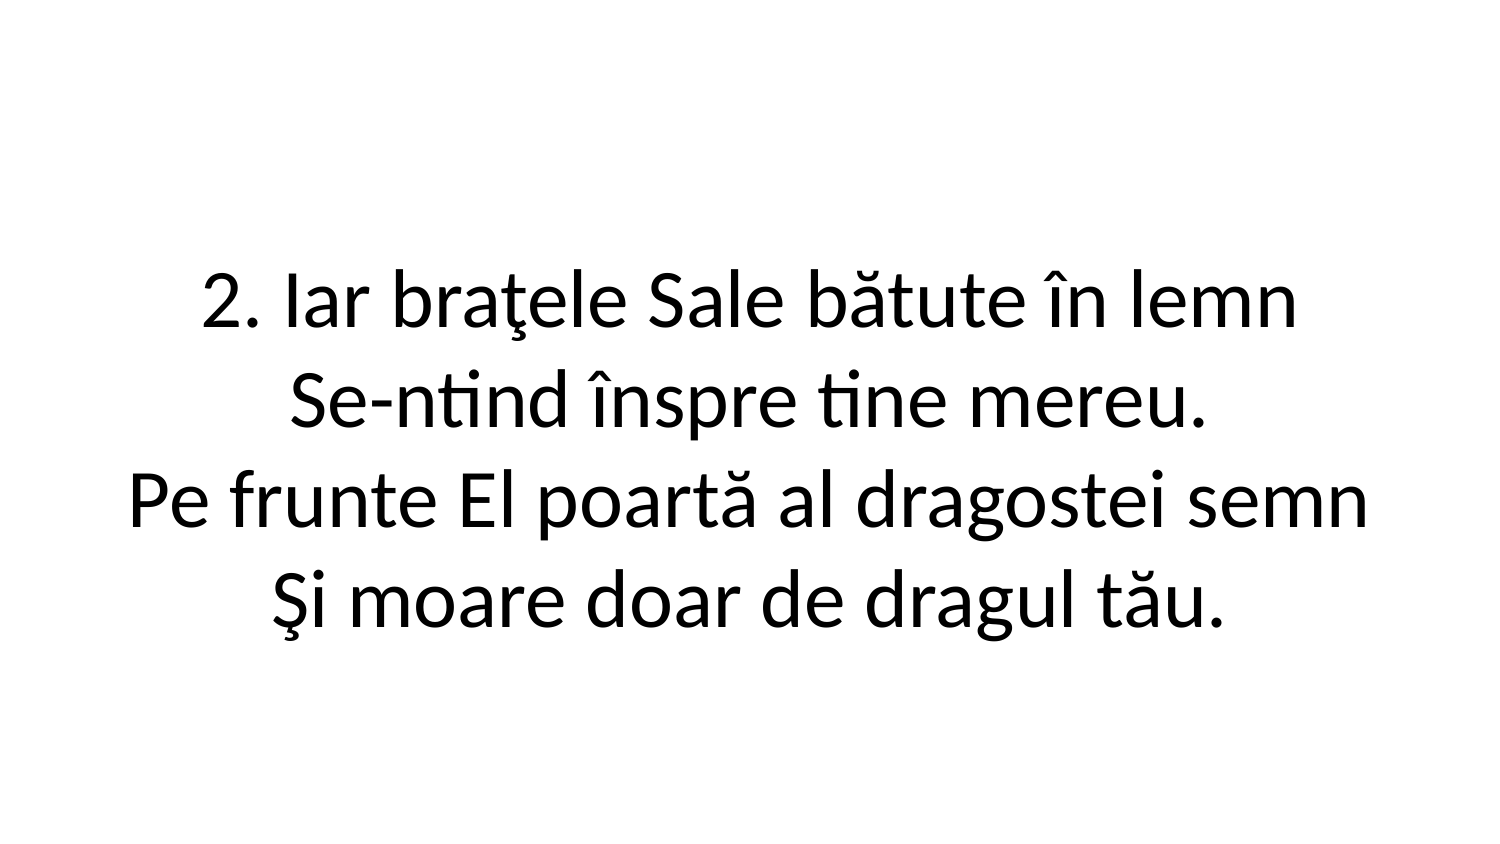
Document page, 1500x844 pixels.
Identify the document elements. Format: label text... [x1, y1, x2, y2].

text_box 2. Iar braţele Sale bătute în lemn Se-ntind înspre tine mereu. Pe frunte El poartă al dragostei semn Şi moare doar de dragul tău. [113, 192, 1387, 652]
